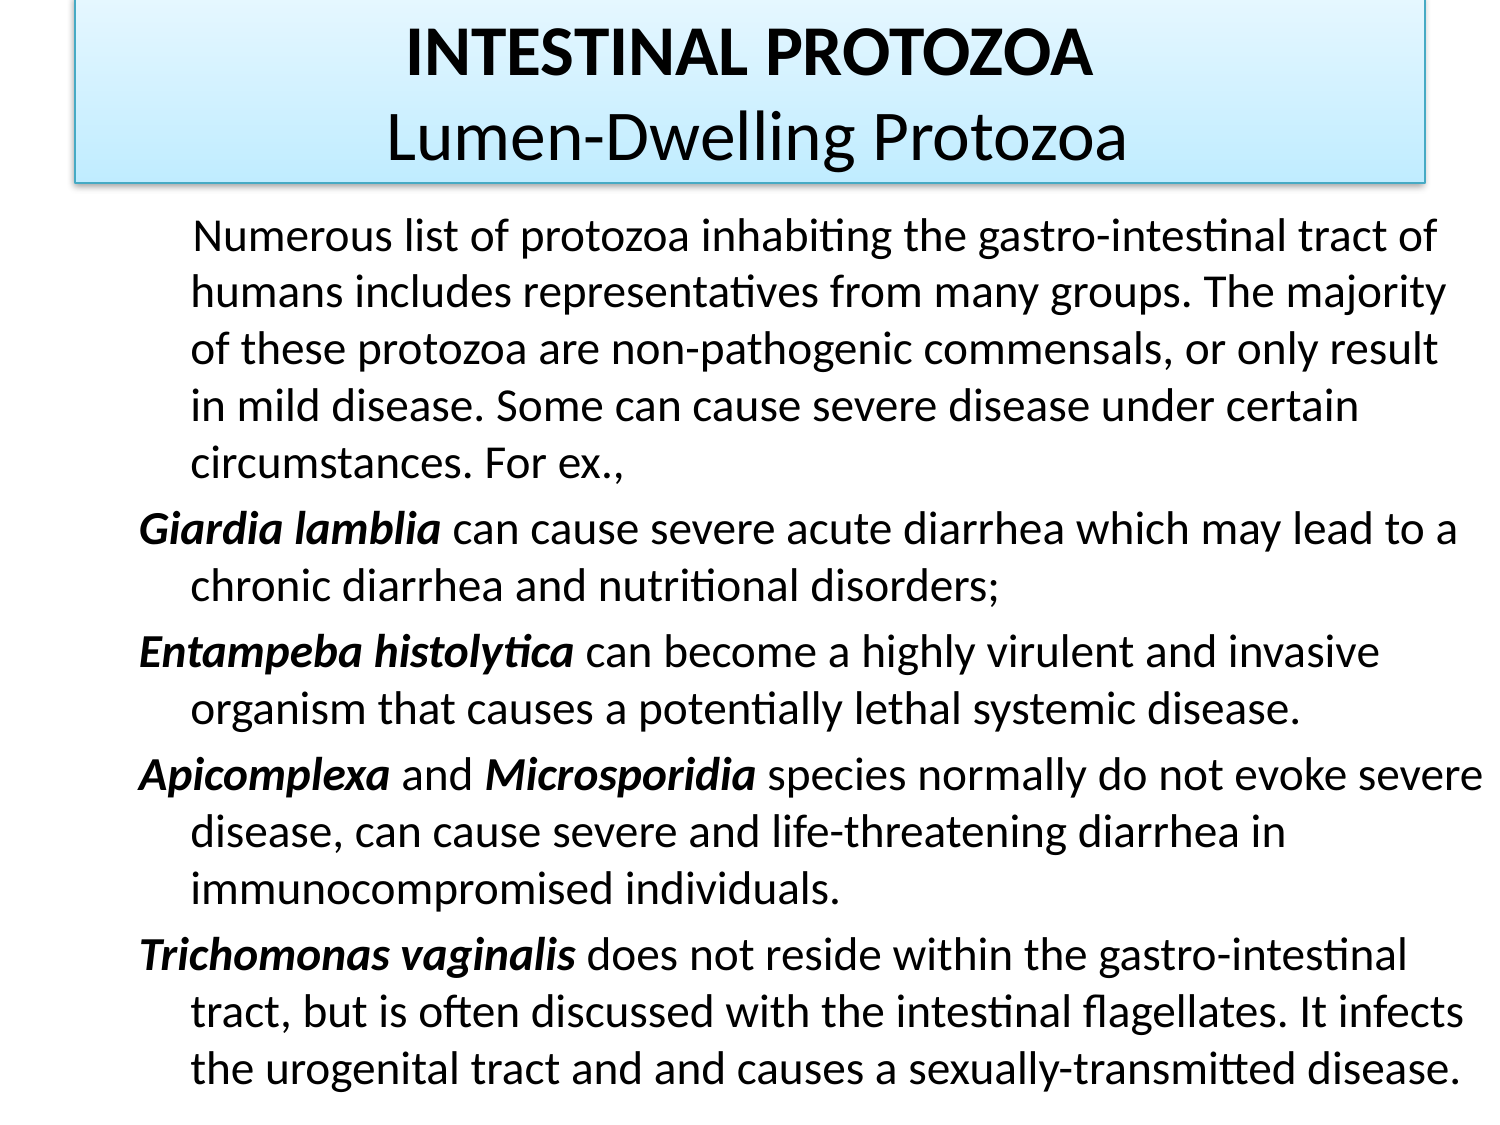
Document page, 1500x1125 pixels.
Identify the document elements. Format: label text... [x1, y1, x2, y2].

list Numerous list of protozoa inhabiting the gastro-intestinal tract of humans includes representatives from many groups. The majority of these protozoa are non-pathogenic commensals, or only result in mild disease. Some can cause severe disease under certain circumstances. For ex., Giardia lamblia can cause severe acute diarrhea which may lead to a chronic diarrhea and nutritional disorders; Entampeba histolytica can become a highly virulent and invasive organism that causes a potentially lethal systemic disease. Apicomplexa and Microsporidia species normally do not evoke severe disease, can cause severe and life-threatening diarrhea in immunocompromised individuals. Trichomonas vaginalis does not reside within the gastro-intestinal tract, but is often discussed with the intestinal flagellates. It infects the urogenital tract and and causes a sexually-transmitted disease. [123, 196, 1500, 1125]
title INTESTINAL PROTOZOA Lumen-Dwelling Protozoa [74, 0, 1426, 184]
